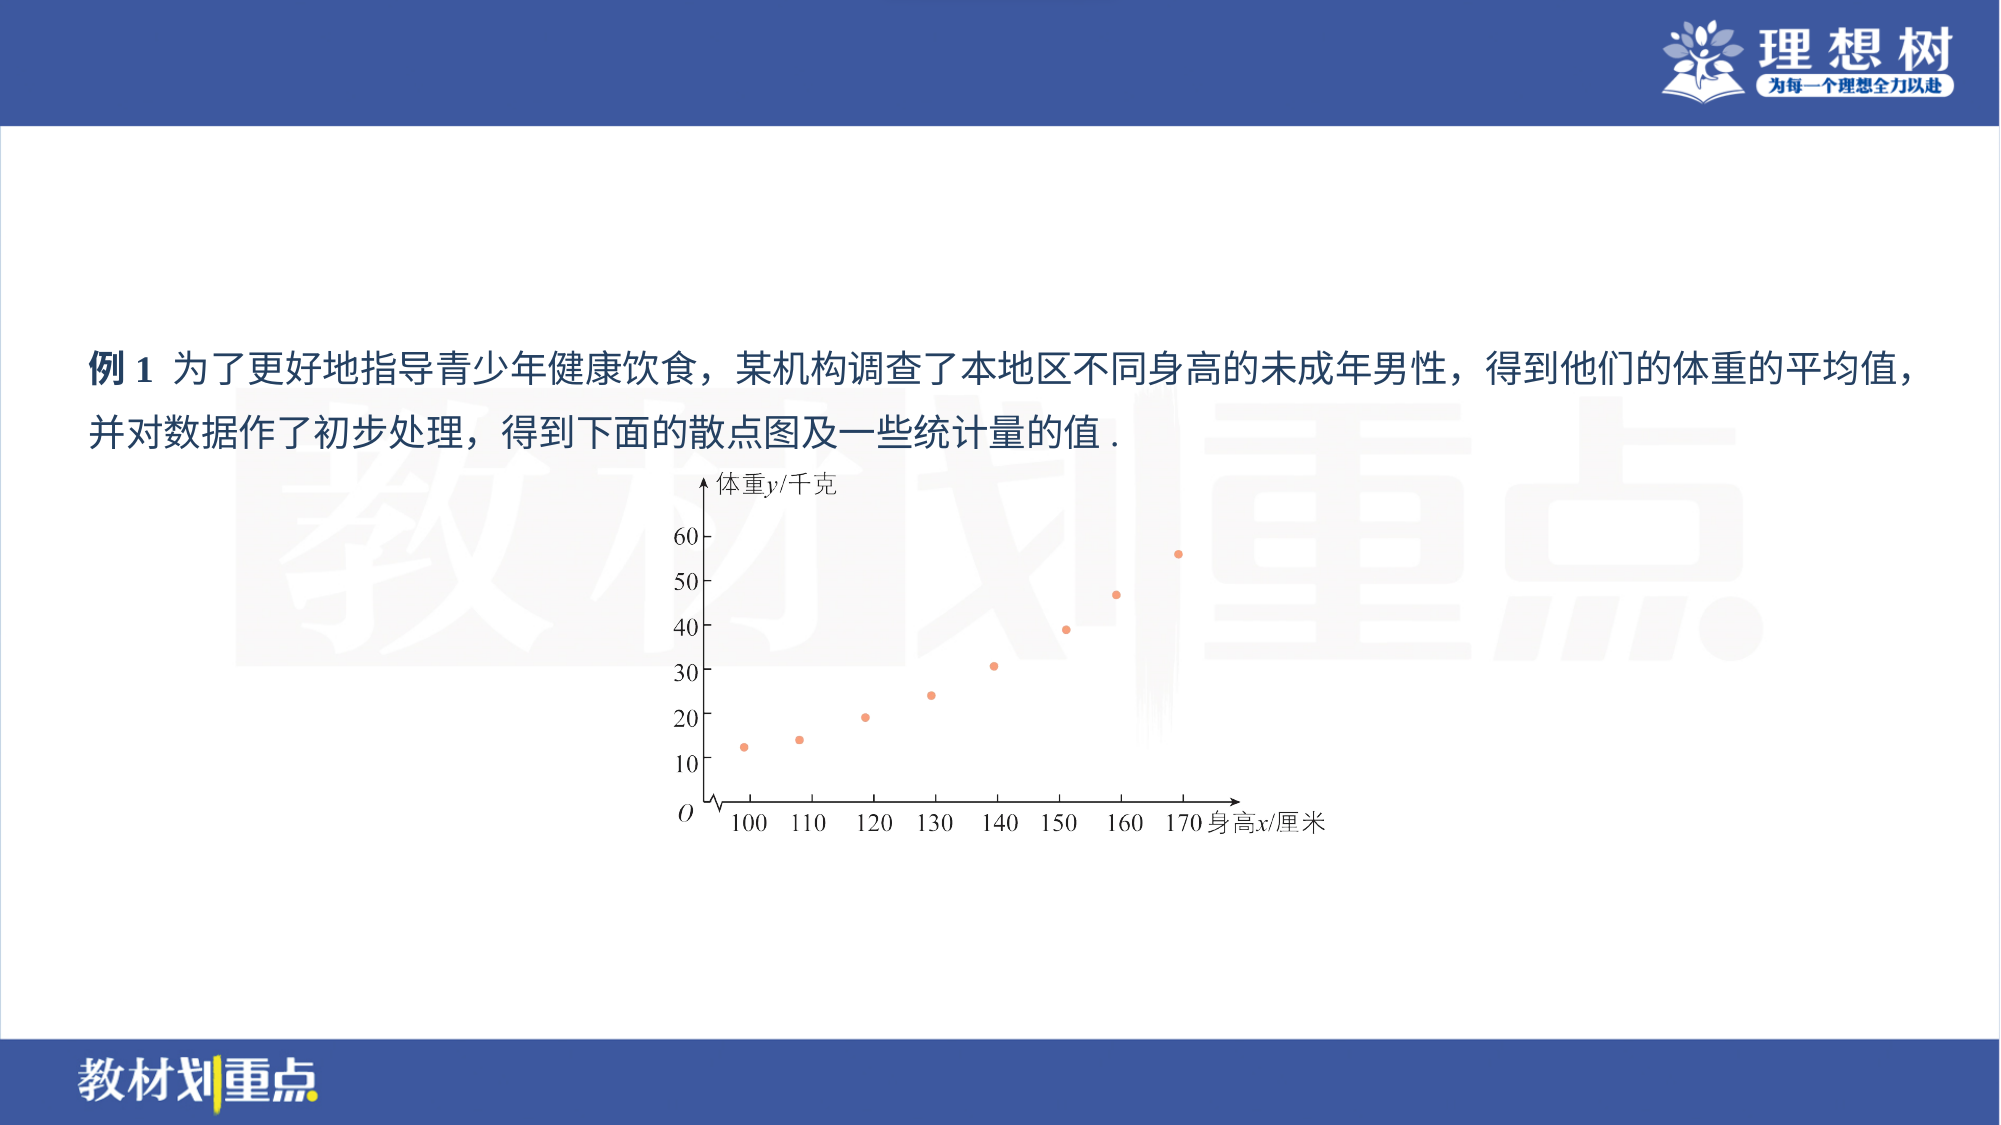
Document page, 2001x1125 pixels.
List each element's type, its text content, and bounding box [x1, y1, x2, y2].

text_box 例1 为了更好地指导青少年健康饮食，某机构调查了本地区不同身高的未成年男性，得到他们的体重的平均值， 并对数据作了初步处理，得到下面的散点图及一些统计量的值. [88, 320, 1911, 448]
picture [0, 0, 2000, 1125]
